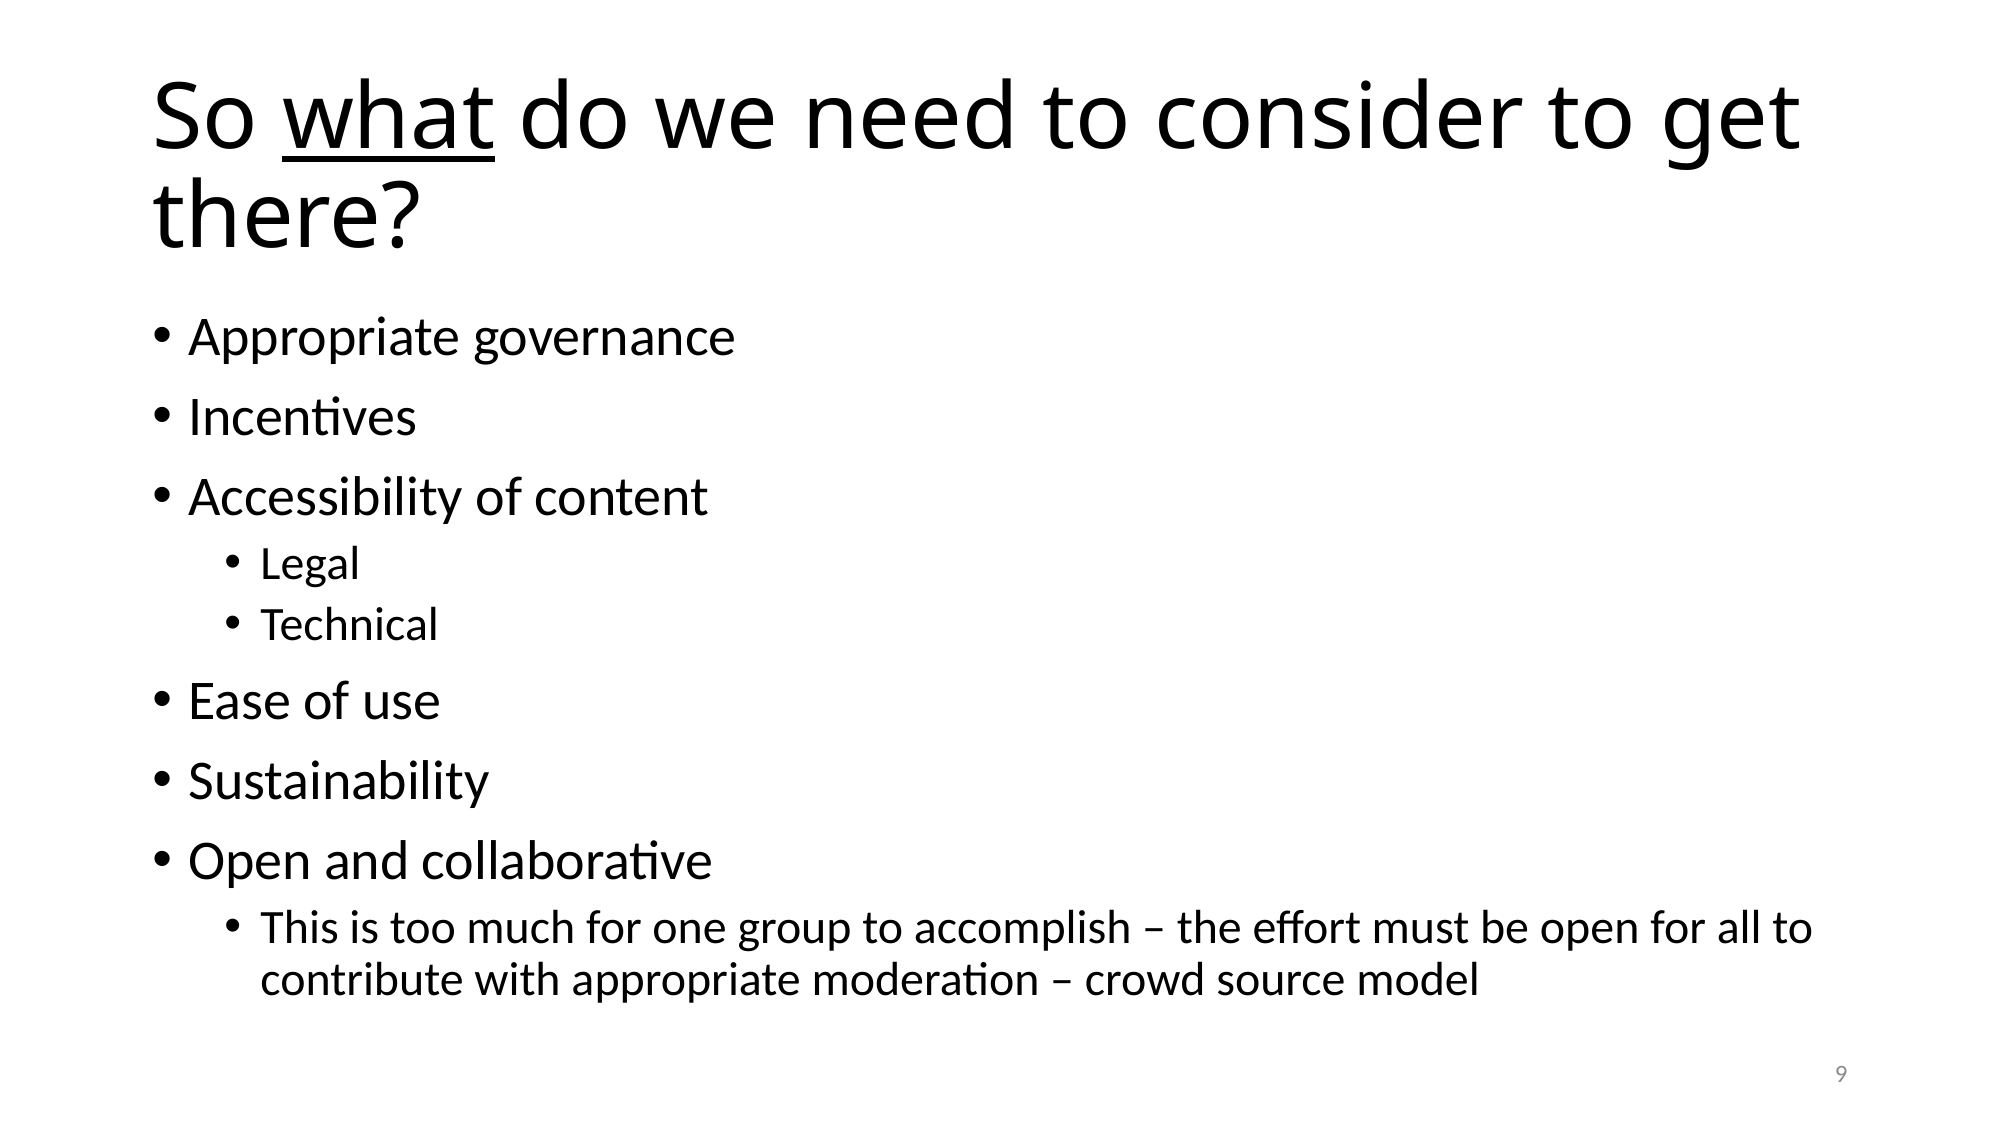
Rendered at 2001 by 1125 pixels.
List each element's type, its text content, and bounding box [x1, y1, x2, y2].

list Appropriate governance Incentives Accessibility of content Legal Technical Ease of use Sustainability Open and collaborative This is too much for one group to accomplish – the effort must be open for all to contribute with appropriate moderation – crowd source model [137, 299, 1863, 1014]
slide_number 9 [1412, 1042, 1863, 1103]
title So what do we need to consider to get there? [137, 59, 1863, 278]
